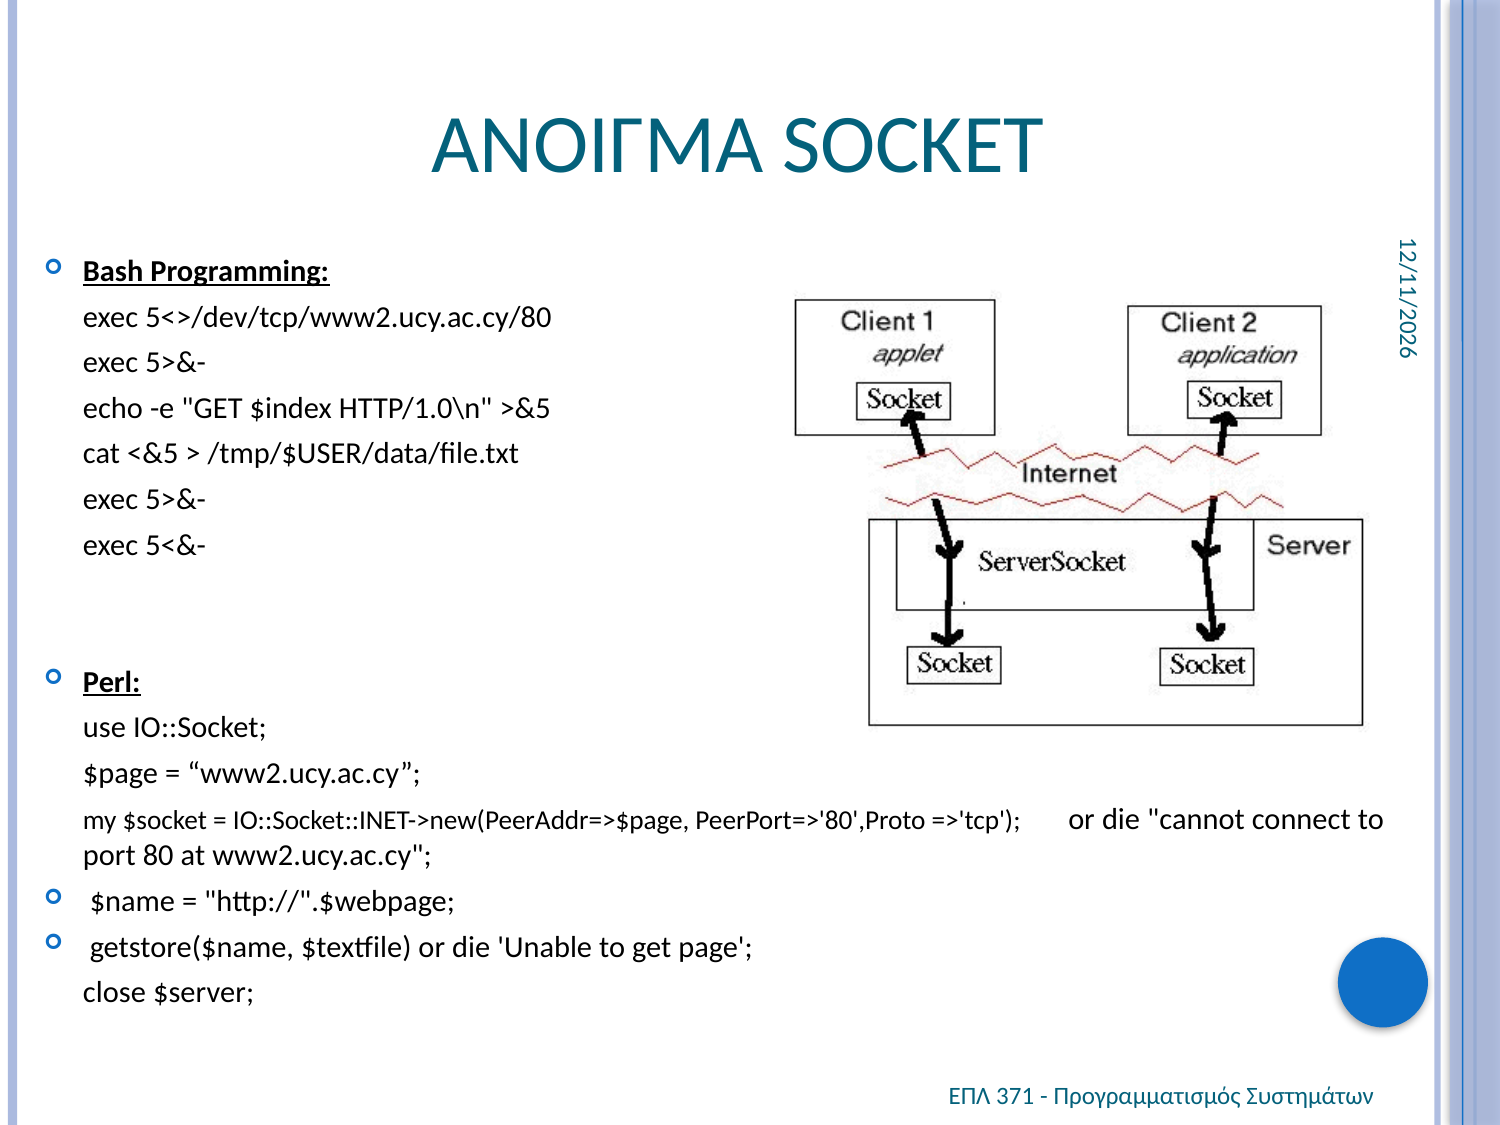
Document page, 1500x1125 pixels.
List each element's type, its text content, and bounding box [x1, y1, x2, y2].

picture [768, 278, 1388, 741]
footer ΕΠΛ 371 - Προγραμματισμός Συστημάτων [933, 1064, 1459, 1125]
title Ανοιγμα Socket [41, 30, 1436, 197]
list Bash Programming: exec 5<>/dev/tcp/www2.ucy.ac.cy/80 exec 5>&- echo -e "GET $index HTTP/1.0\n" >&5 cat <&5 > /tmp/$USER/data/file.txt exec 5>&- exec 5<&- Perl: use IO::Socket; $page = “www2.ucy.ac.cy”; my $socket = IO::Socket::INET->new(PeerAddr=>$page, PeerPort=>'80',Proto =>'tcp'); or die "cannot connect to port 80 at www2.ucy.ac.cy"; $name = "http://".$webpage; getstore($name, $textfile) or die 'Unable to get page'; close $server; [29, 243, 1436, 1024]
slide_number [1378, 43, 1442, 374]
